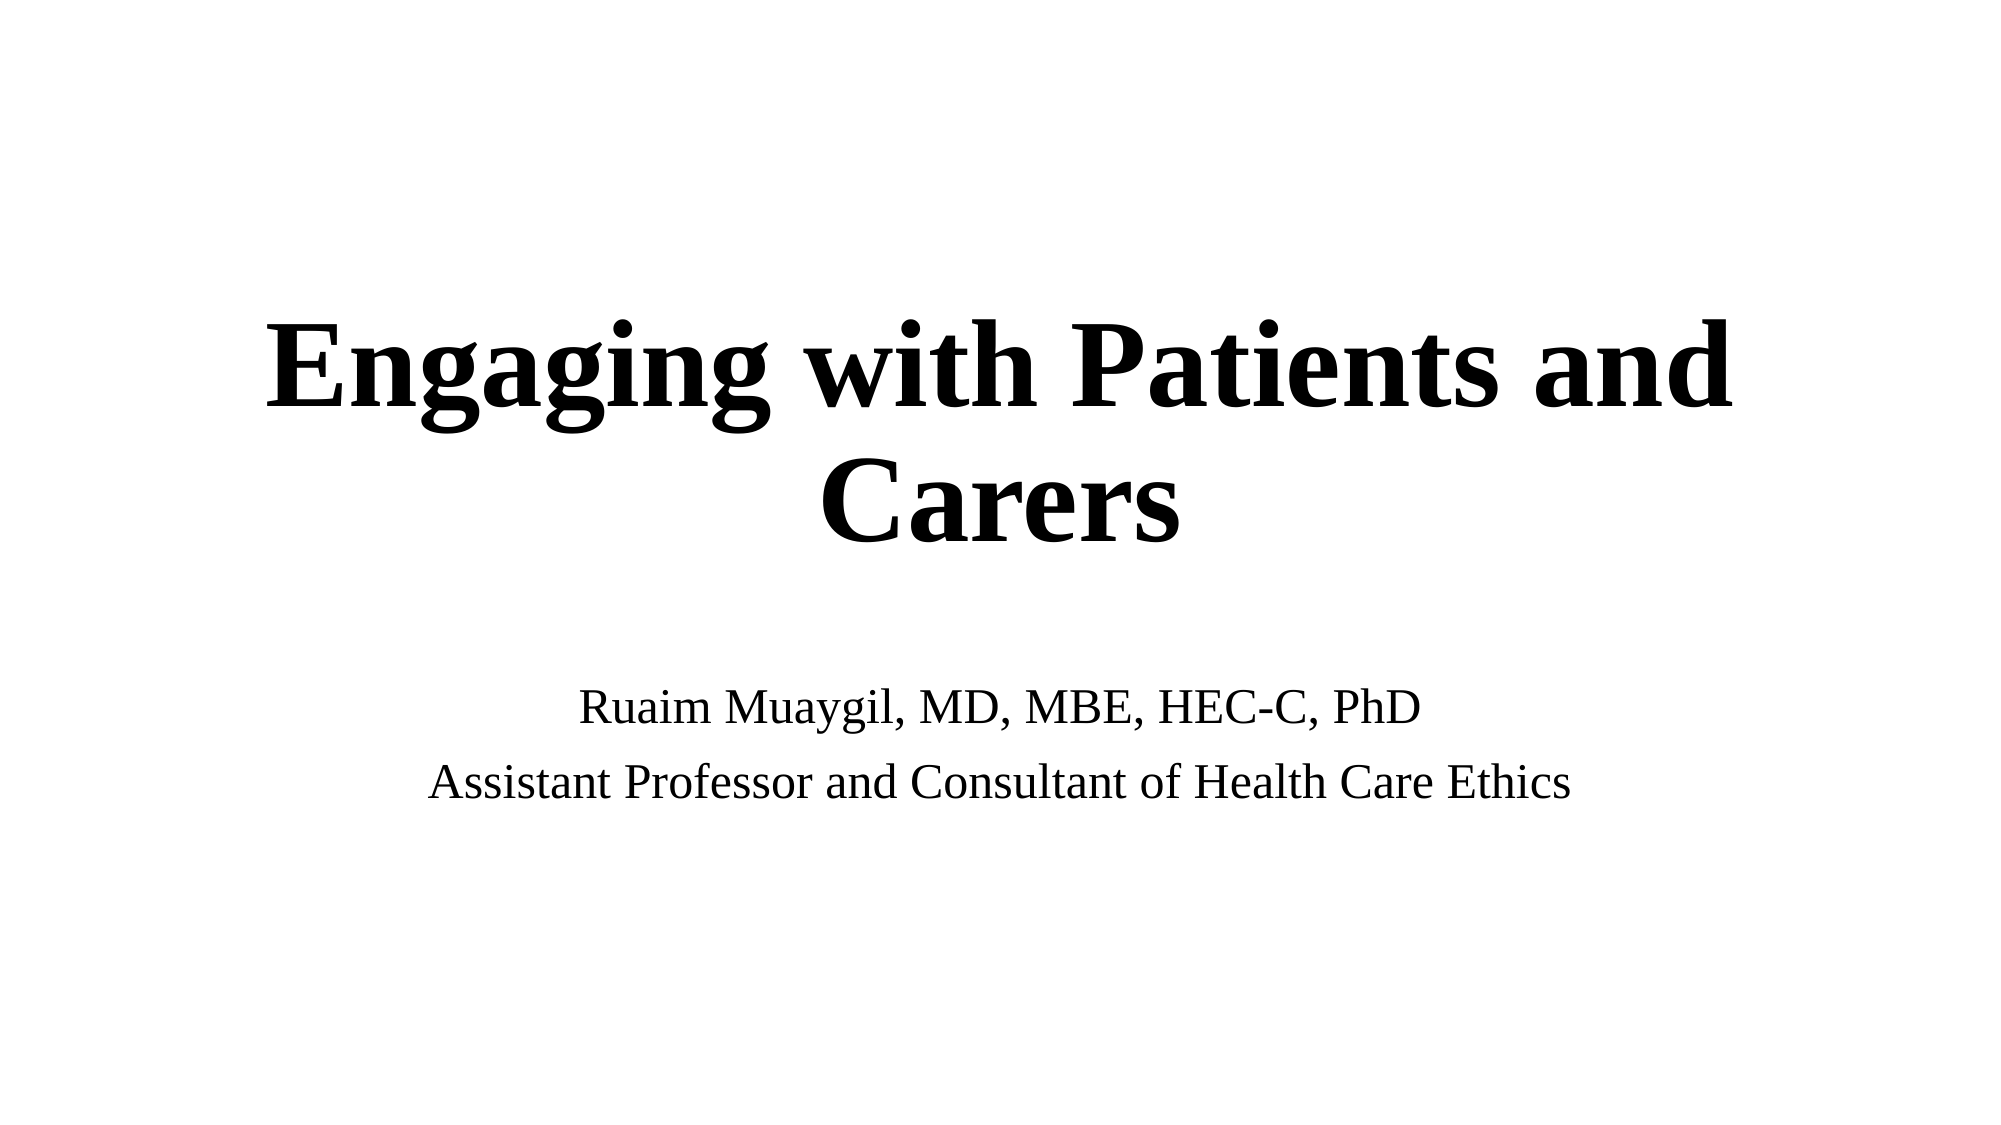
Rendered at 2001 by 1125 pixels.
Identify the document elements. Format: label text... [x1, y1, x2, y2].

subtitle Ruaim Muaygil, MD, MBE, HEC-C, PhD Assistant Professor and Consultant of Health Care Ethics [249, 672, 1750, 863]
title Engaging with Patients and Carers [249, 184, 1750, 576]
